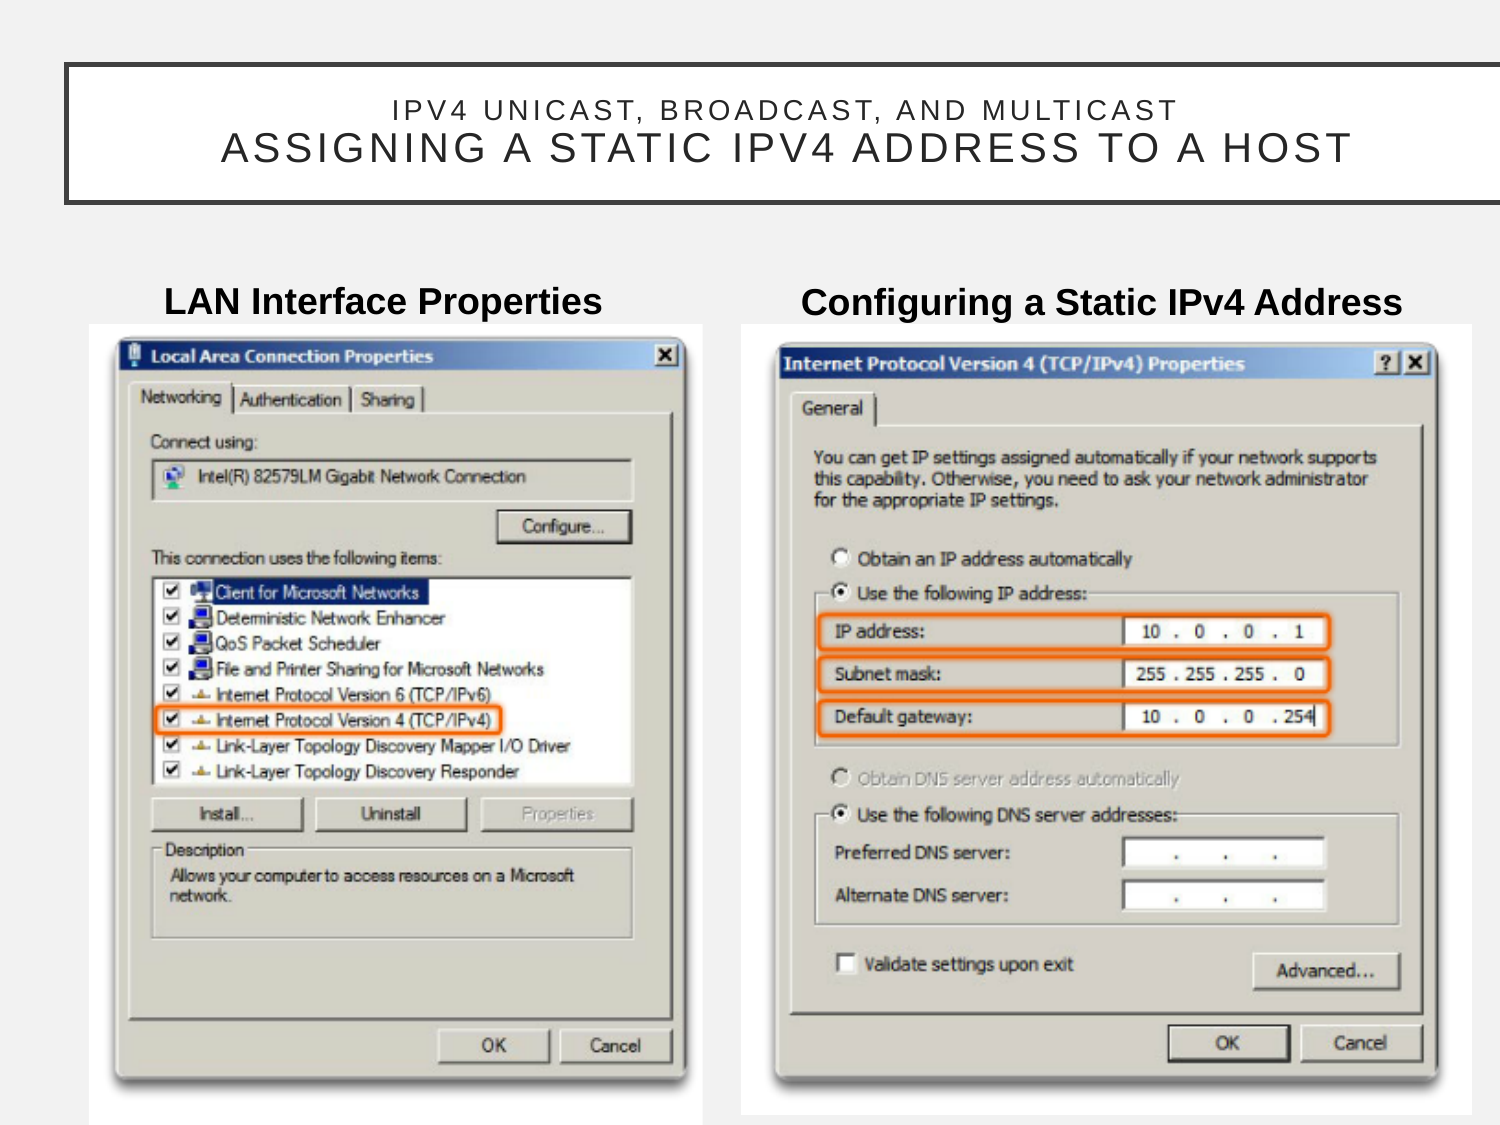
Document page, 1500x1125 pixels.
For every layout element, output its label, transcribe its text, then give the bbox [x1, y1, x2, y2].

text_box LAN Interface Properties [88, 274, 678, 324]
picture [741, 324, 1472, 1115]
title IPv4 Unicast, Broadcast, and Multicast Assigning a Static IPv4 Address to a Host [64, 62, 1500, 205]
text_box Configuring a Static IPv4 Address [752, 275, 1453, 324]
picture [88, 324, 703, 1125]
